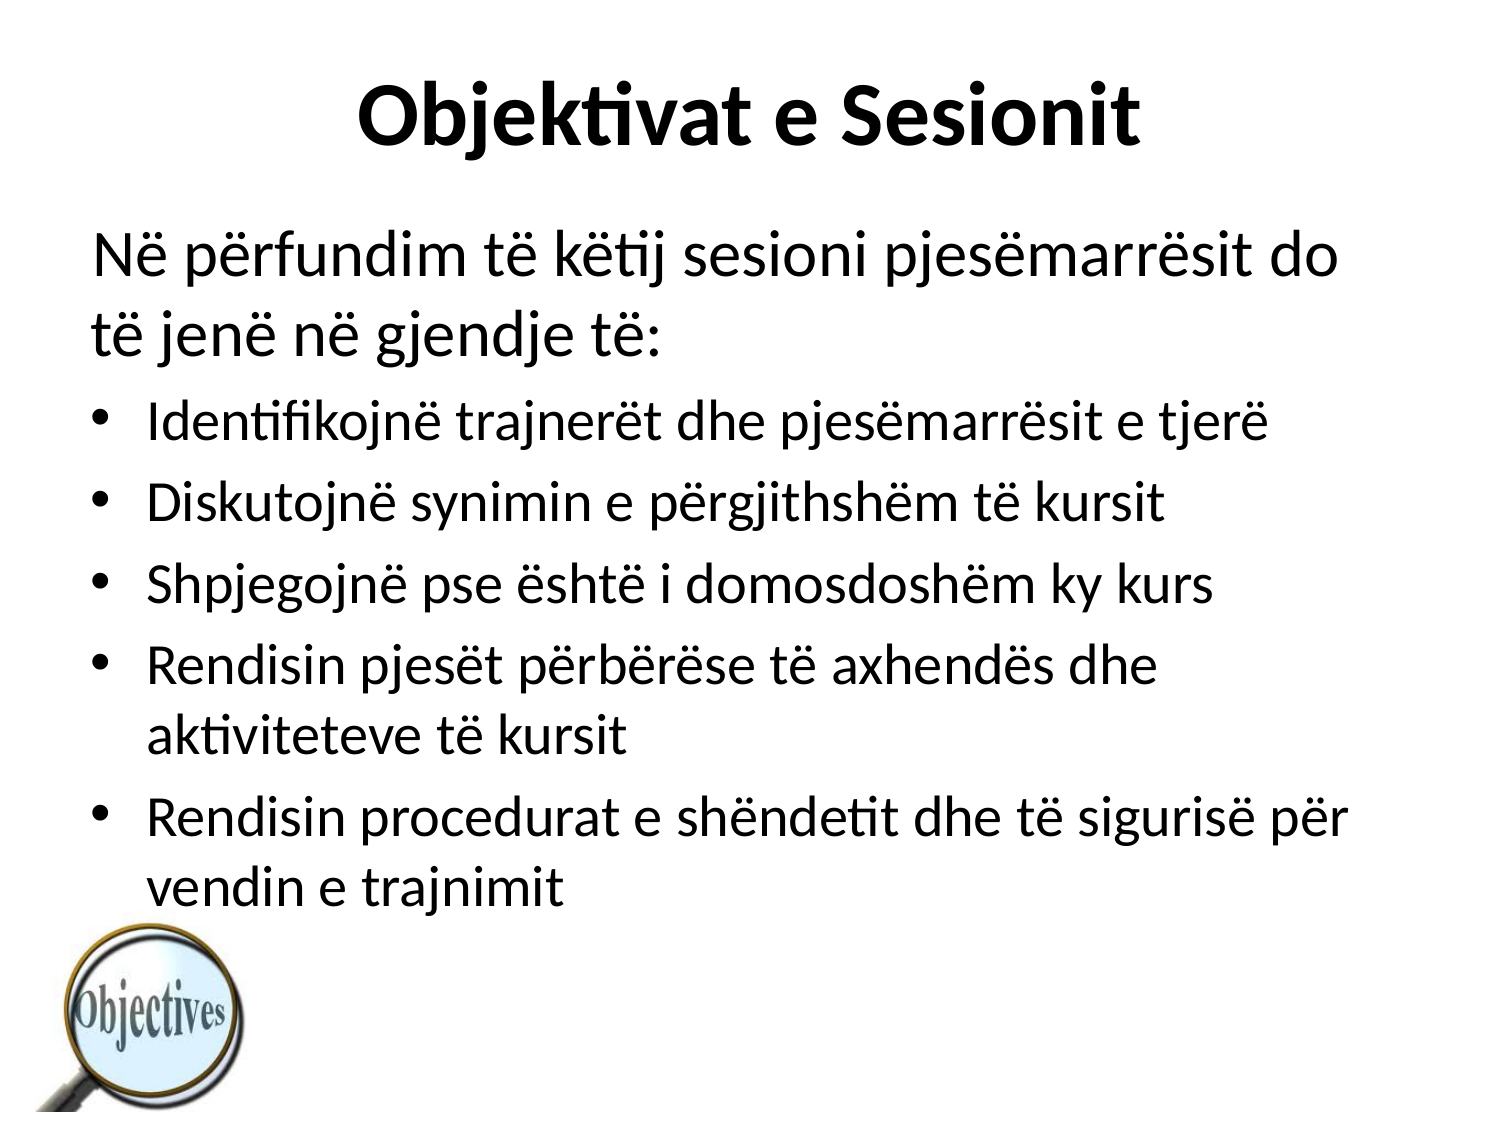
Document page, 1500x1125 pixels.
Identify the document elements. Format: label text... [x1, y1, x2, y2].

list Në përfundim të këtij sesioni pjesëmarrësit do të jenë në gjendje të: Identifikojnë trajnerët dhe pjesëmarrësit e tjerë Diskutojnë synimin e përgjithshëm të kursit Shpjegojnë pse është i domosdoshëm ky kurs Rendisin pjesët përbërëse të axhendës dhe aktiviteteve të kursit Rendisin procedurat e shëndetit dhe të sigurisë për vendin e trajnimit [75, 202, 1378, 1005]
title Objektivat e Sesionit [75, 45, 1425, 172]
picture [0, 909, 303, 1112]
